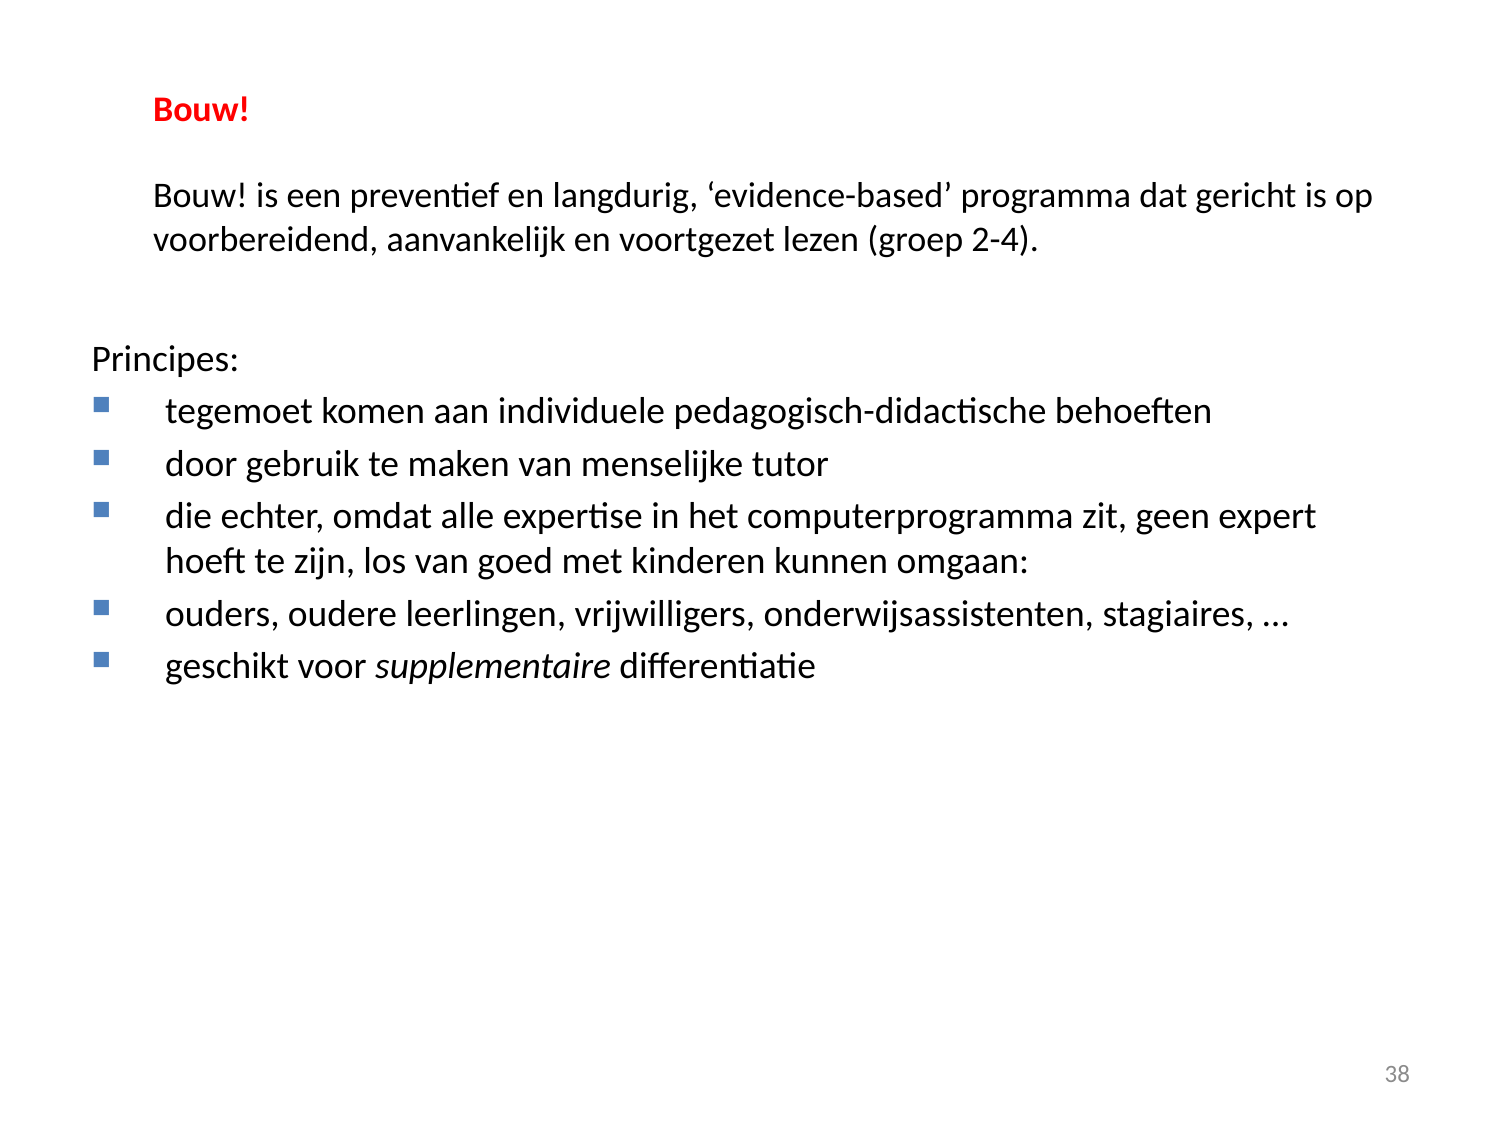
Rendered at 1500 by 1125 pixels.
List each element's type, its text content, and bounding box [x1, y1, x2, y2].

text_box Principes: tegemoet komen aan individuele pedagogisch-didactische behoeften door gebruik te maken van menselijke tutor die echter, omdat alle expertise in het computerprogramma zit, geen expert hoeft te zijn, los van goed met kinderen kunnen omgaan: ouders, oudere leerlingen, vrijwilligers, onderwijsassistenten, stagiaires, … geschikt voor supplementaire differentiatie [76, 326, 1400, 717]
text_box Bouw! Bouw! is een preventief en langdurig, ‘evidence-based’ programma dat gericht is op voorbereidend, aanvankelijk en voortgezet lezen (groep 2-4). [138, 78, 1489, 266]
slide_number 38 [1074, 1042, 1425, 1103]
